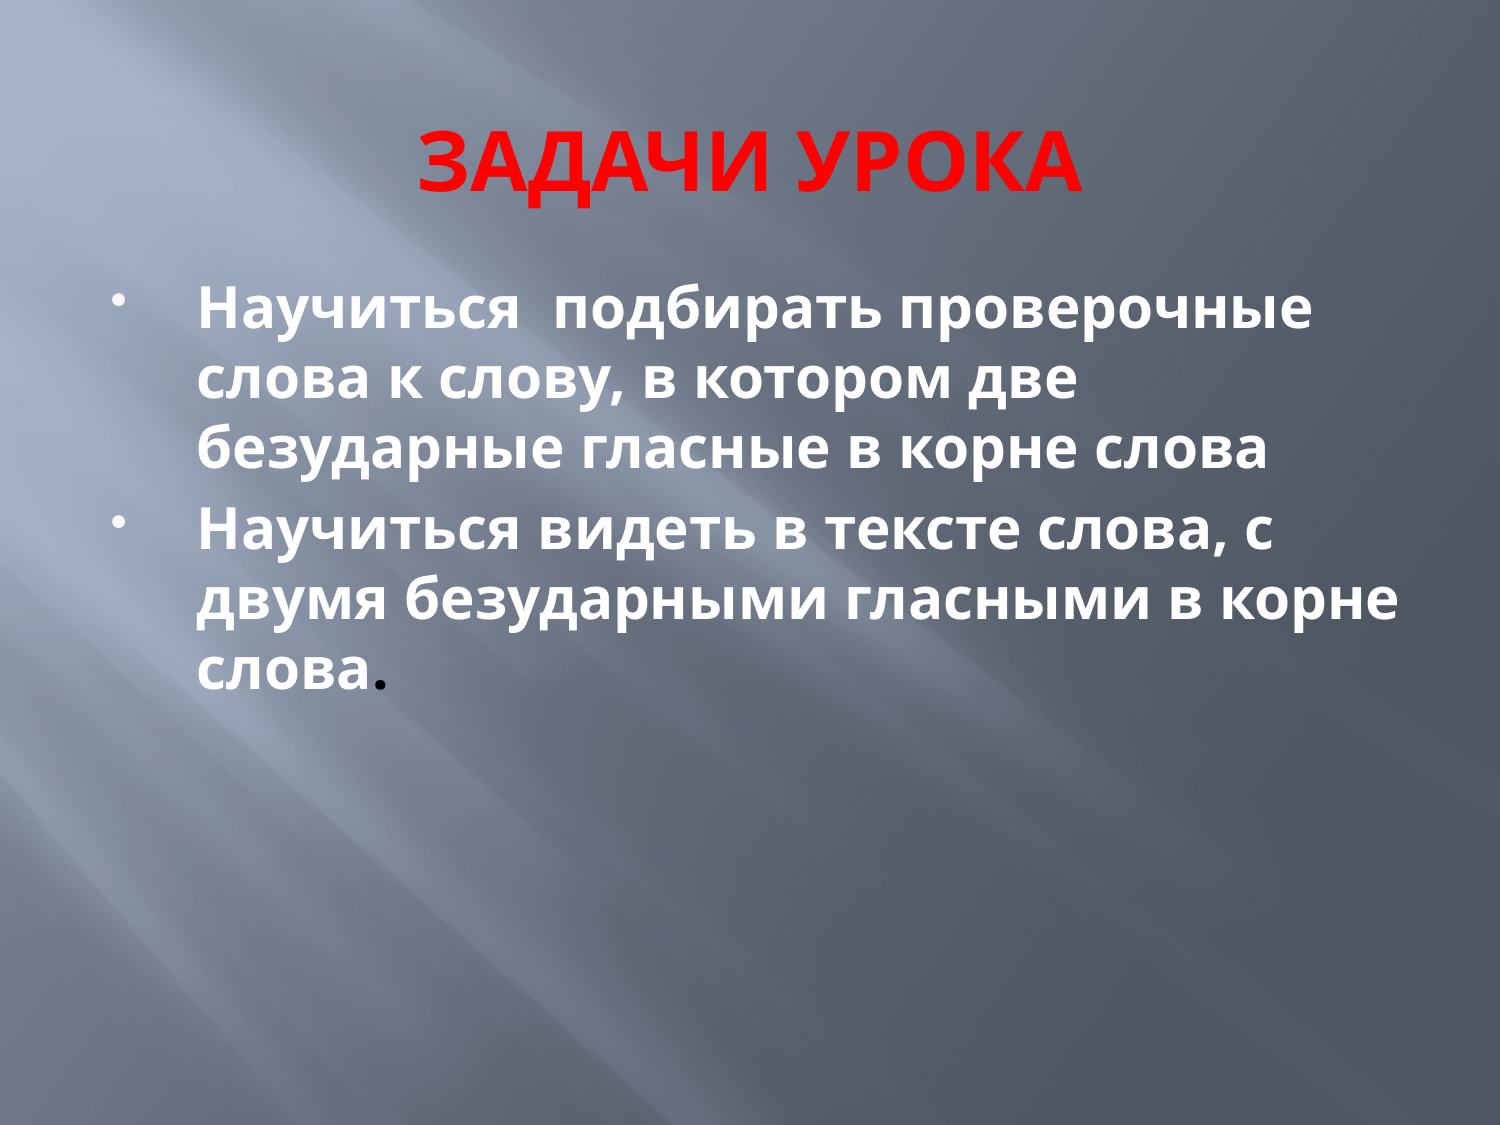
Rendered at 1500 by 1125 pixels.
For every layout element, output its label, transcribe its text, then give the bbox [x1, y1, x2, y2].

list Научиться подбирать проверочные слова к слову, в котором две безударные гласные в корне слова Научиться видеть в тексте слова, с двумя безударными гласными в корне слова. [75, 262, 1425, 1035]
title ЗАДАЧИ УРОКА [70, 46, 1430, 270]
